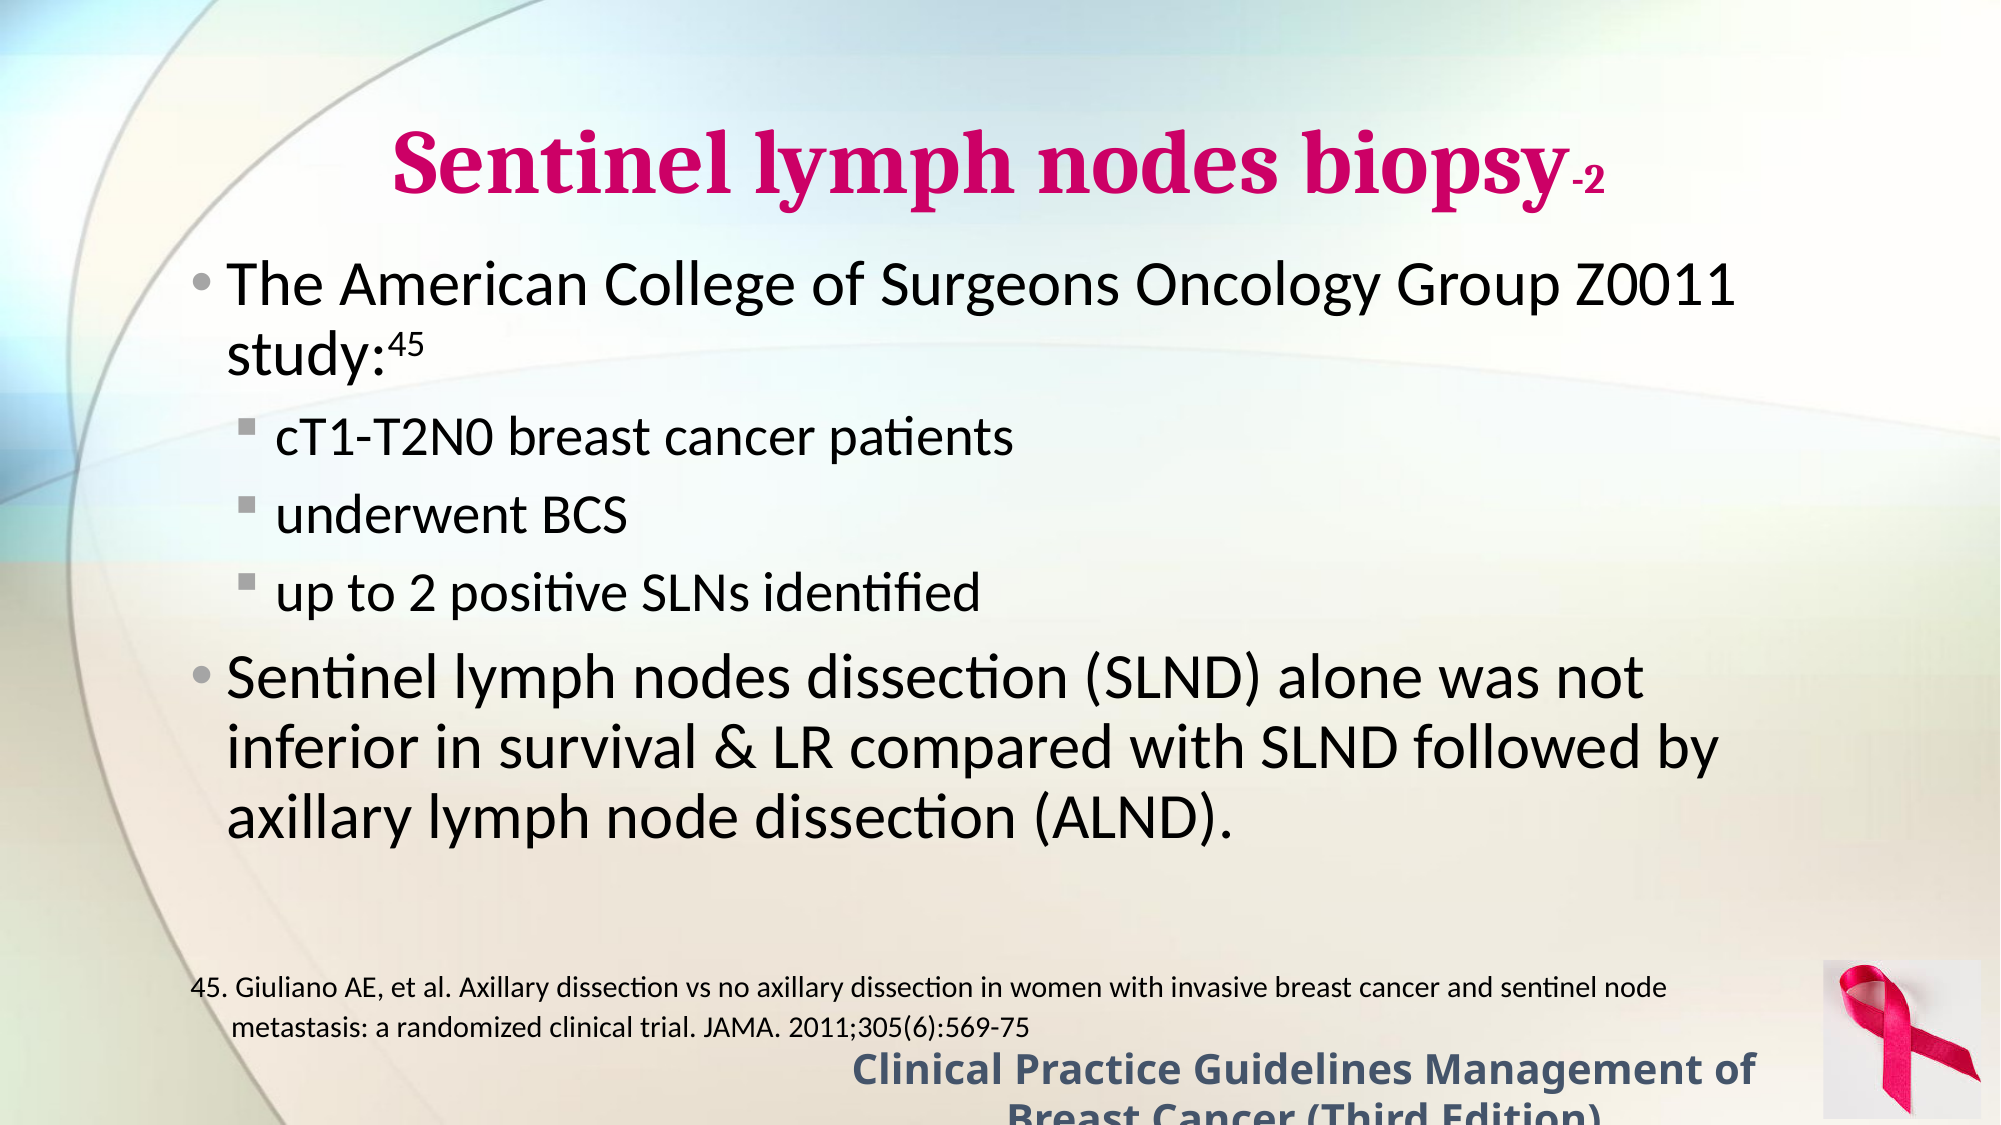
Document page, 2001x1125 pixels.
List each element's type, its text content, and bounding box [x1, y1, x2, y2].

text_box Clinical Practice Guidelines Management of Breast Cancer (Third Edition) [788, 1035, 1820, 1125]
text_box Sentinel lymph nodes biopsy-2 [249, 46, 1750, 268]
list The American College of Surgeons Oncology Group Z0011 study:45 cT1-T2N0 breast cancer patients underwent BCS up to 2 positive SLNs identified Sentinel lymph nodes dissection (SLND) alone was not inferior in survival & LR compared with SLND followed by axillary lymph node dissection (ALND). 45. Giuliano AE, et al. Axillary dissection vs no axillary dissection in women with invasive breast cancer and sentinel node metastasis: a randomized clinical trial. JAMA. 2011;305(6):569-75 [175, 242, 1824, 1055]
picture [0, 0, 2001, 1125]
